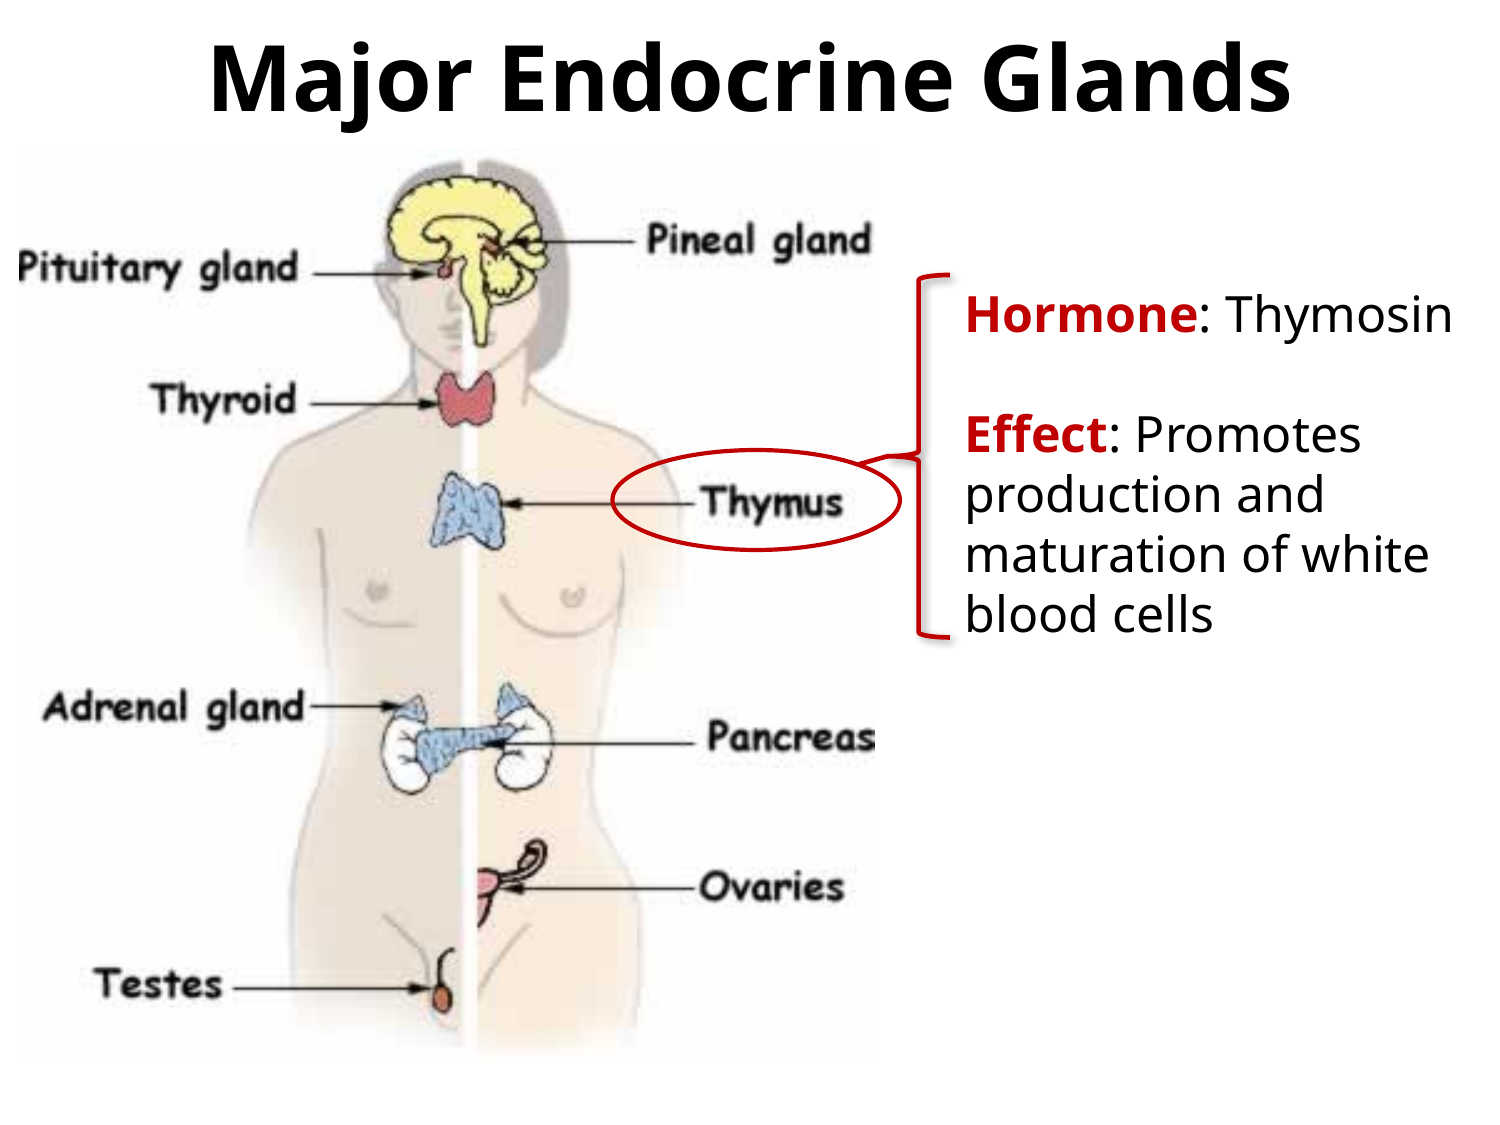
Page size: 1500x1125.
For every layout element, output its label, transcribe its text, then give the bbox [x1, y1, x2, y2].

text_box [888, 274, 950, 639]
text_box [880, 473, 903, 528]
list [19, 149, 876, 1063]
title Major Endocrine Glands [75, 0, 1425, 150]
text_box Hormone: Thymosin Effect: Promotes production and maturation of white blood cells [950, 274, 1500, 650]
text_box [868, 445, 878, 476]
